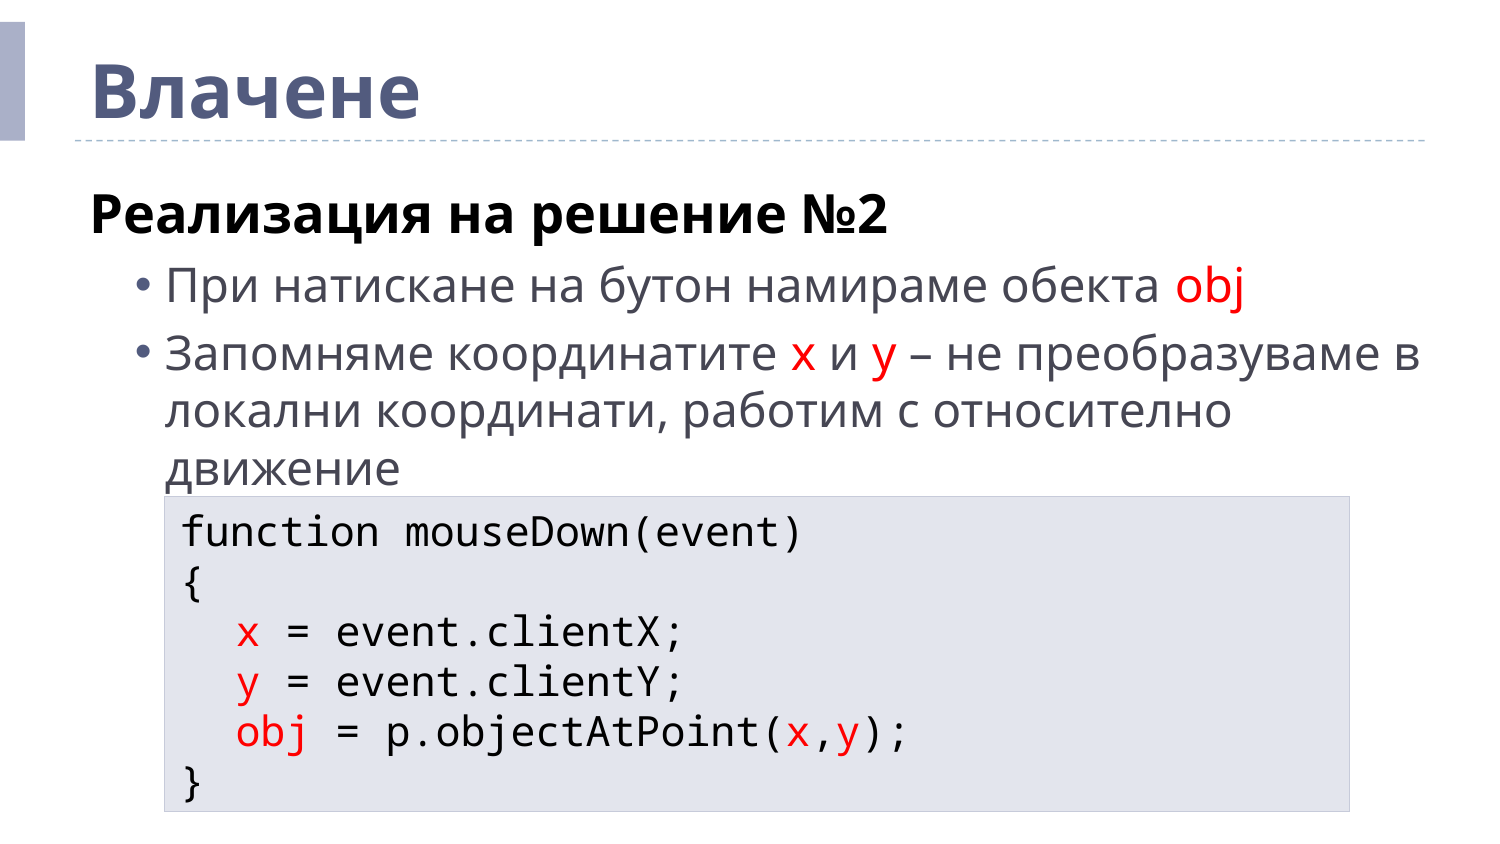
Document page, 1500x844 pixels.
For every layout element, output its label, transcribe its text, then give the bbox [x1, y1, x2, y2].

text_box function mouseDown(event) { x = event.clientX; y = event.clientY; obj = p.objectAtPoint(x,y); } [164, 496, 1350, 812]
title Влачене [75, 18, 1475, 141]
list Реализация на решение №2 При натискане на бутон намираме обекта obj Запомняме координатите x и y – не преобразуваме в локални координати, работим с относително движение [75, 171, 1475, 835]
